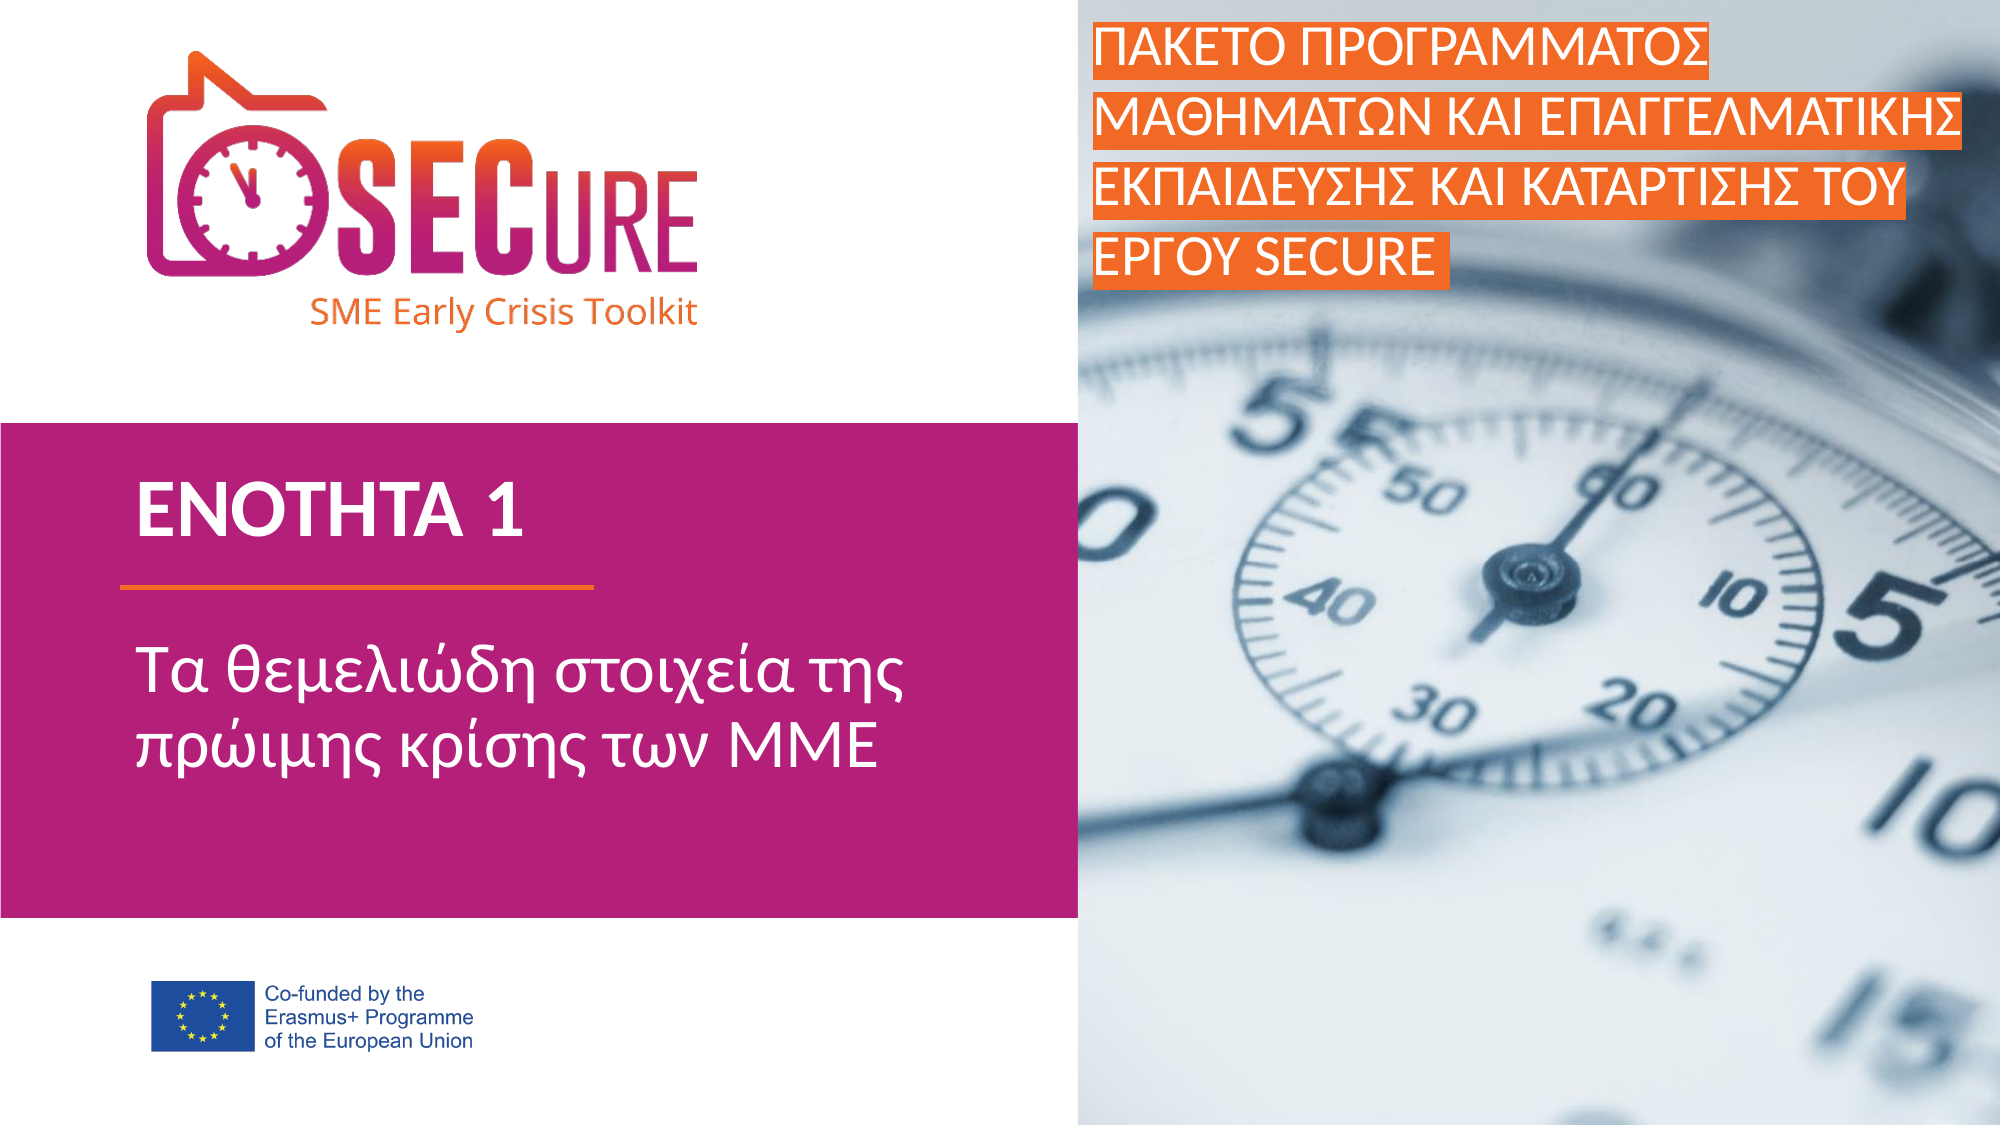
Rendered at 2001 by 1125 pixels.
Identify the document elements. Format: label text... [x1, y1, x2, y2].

text_box Τα θεμελιώδη στοιχεία της πρώιμης κρίσης των ΜΜΕ [120, 624, 922, 841]
list ΕΝΟΤΗΤΑ 1 [120, 457, 1077, 852]
picture [147, 51, 697, 333]
picture [1077, 0, 2000, 1125]
text_box [120, 585, 594, 590]
